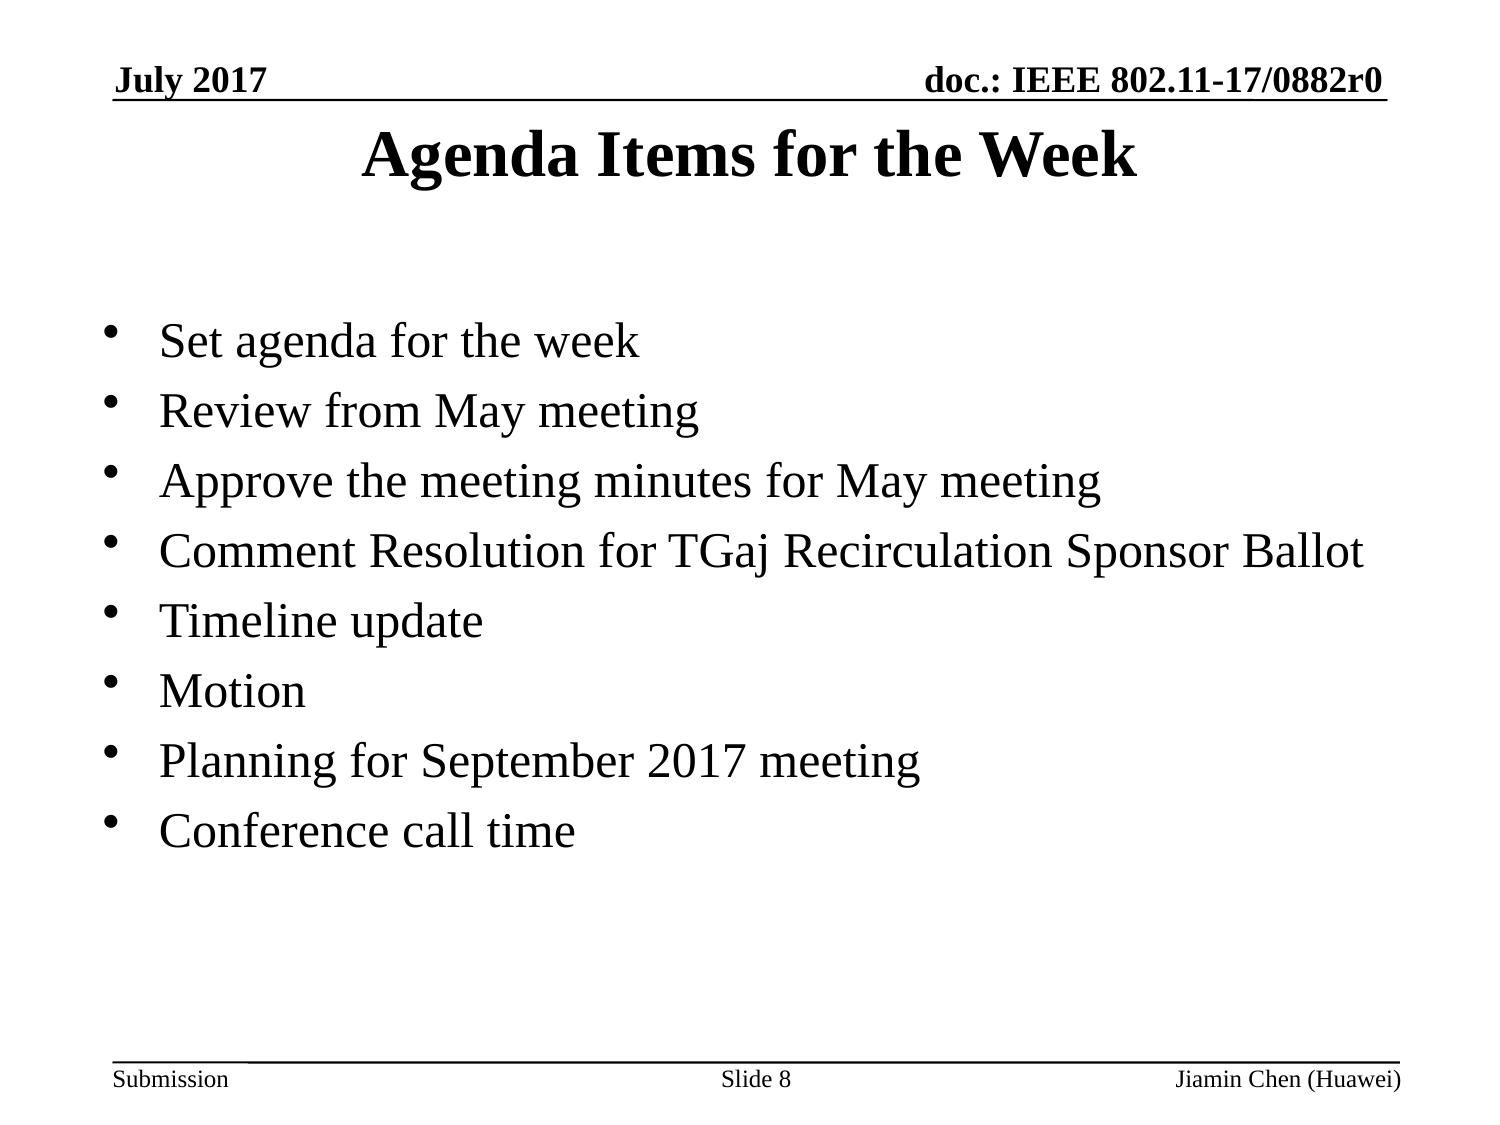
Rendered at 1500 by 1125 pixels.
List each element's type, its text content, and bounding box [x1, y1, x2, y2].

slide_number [114, 54, 274, 101]
title Agenda Items for the Week [112, 62, 1388, 238]
list Set agenda for the week Review from May meeting Approve the meeting minutes for May meeting Comment Resolution for TGaj Recirculation Sponsor Ballot Timeline update Motion Planning for September 2017 meeting Conference call time [87, 299, 1450, 1063]
footer Jiamin Chen (Huawei) [773, 1061, 1402, 1093]
slide_number Slide 8 [712, 1061, 773, 1093]
